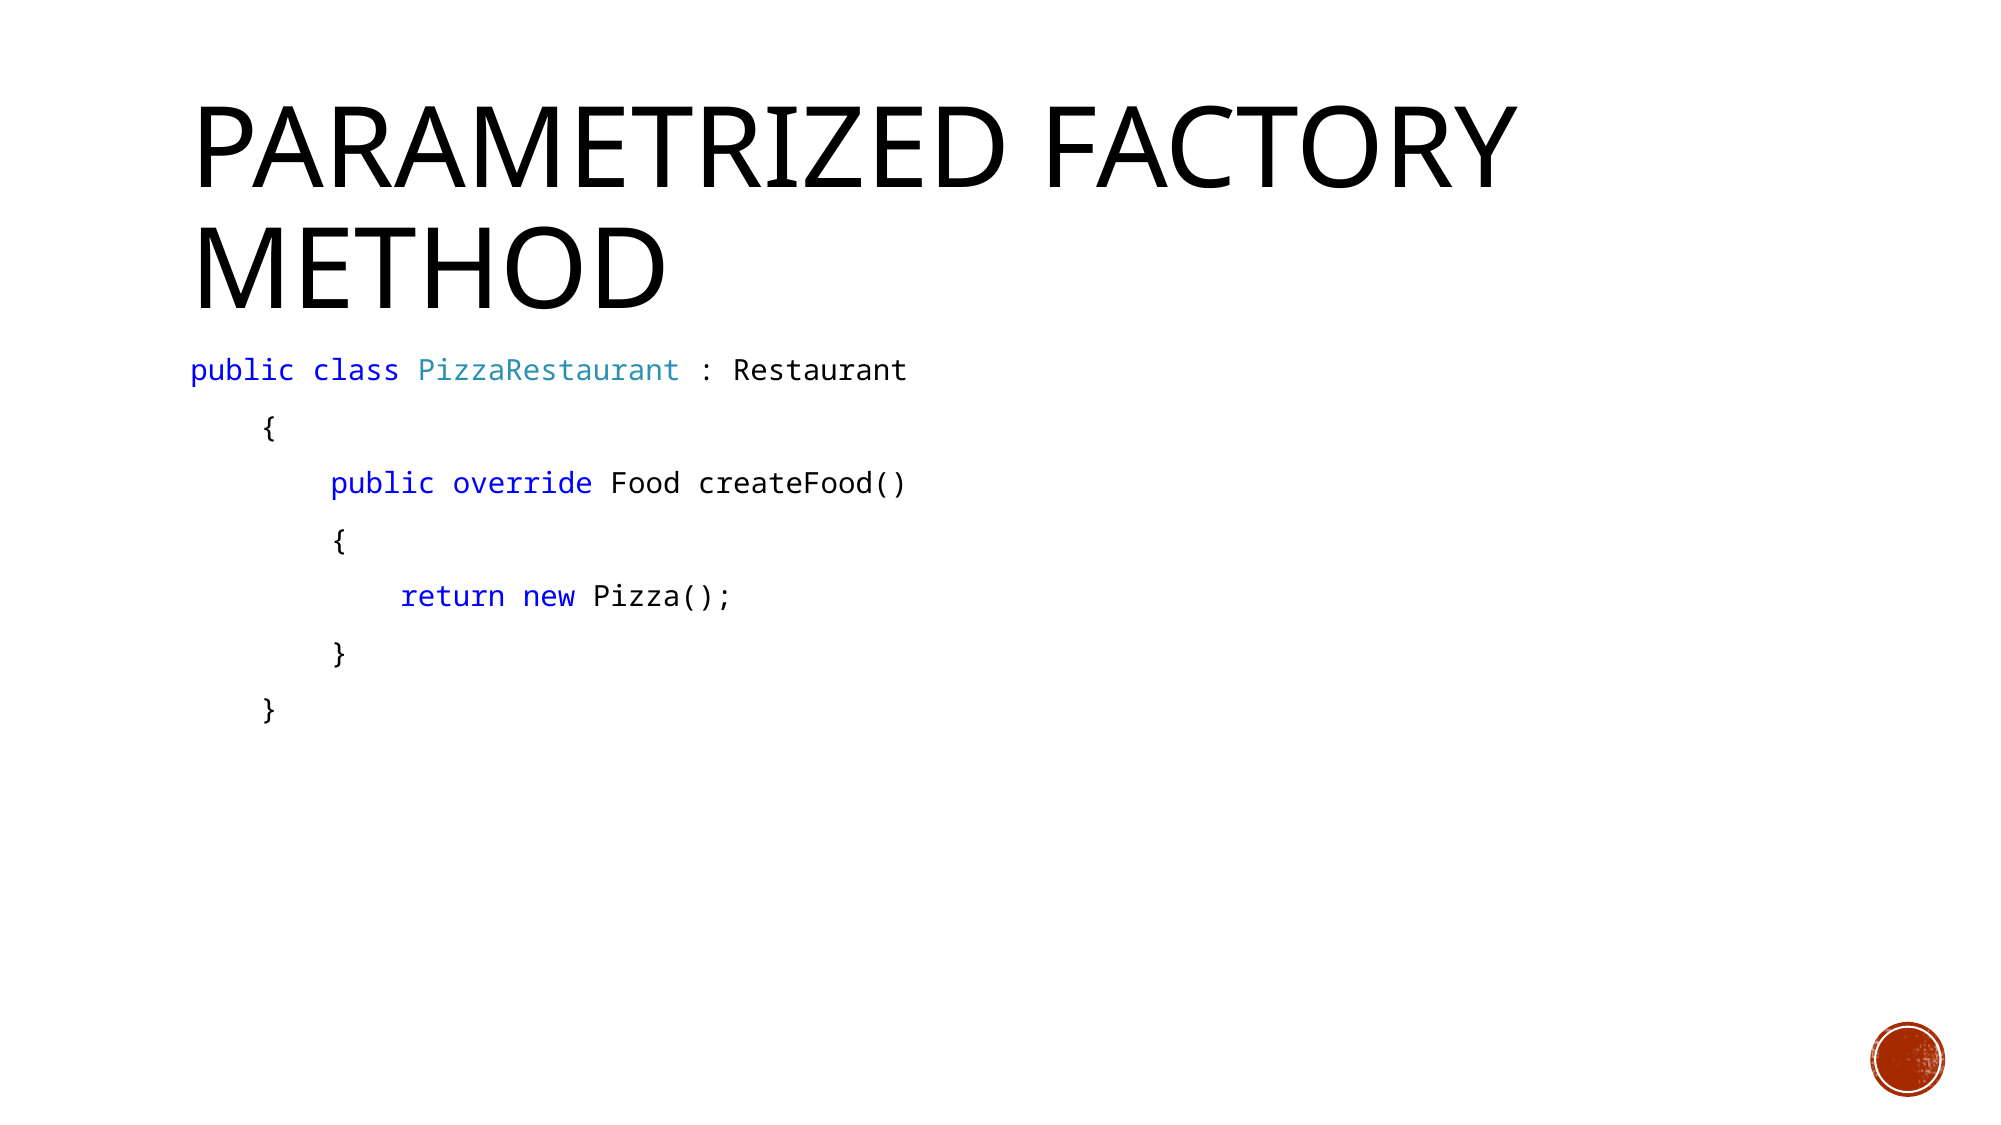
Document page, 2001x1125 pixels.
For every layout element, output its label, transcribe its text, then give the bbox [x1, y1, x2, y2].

title Parametrized Factory Method [175, 79, 1826, 344]
list public class PizzaRestaurant : Restaurant { public override Food createFood() { return new Pizza(); } } [175, 348, 1826, 1013]
